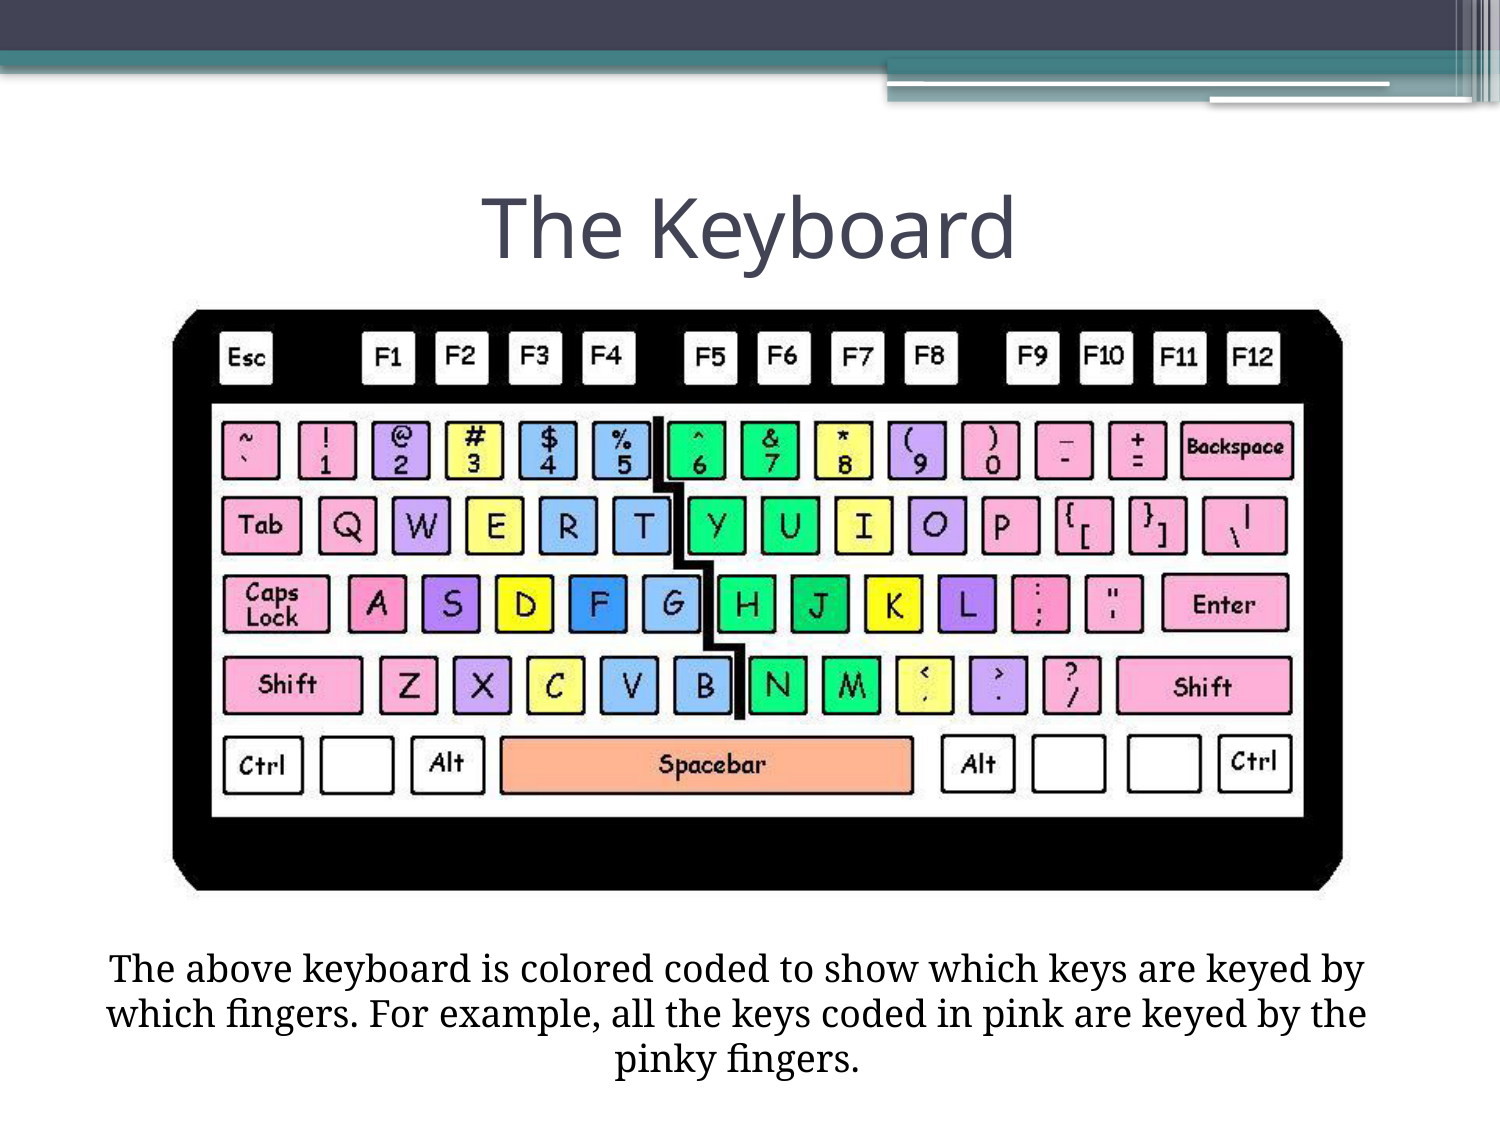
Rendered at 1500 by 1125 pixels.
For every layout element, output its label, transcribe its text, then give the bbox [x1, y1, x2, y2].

picture [162, 299, 1354, 905]
title The Keyboard [75, 137, 1425, 313]
text_box The above keyboard is colored coded to show which keys are keyed by which fingers. For example, all the keys coded in pink are keyed by the pinky fingers. [87, 937, 1388, 1088]
